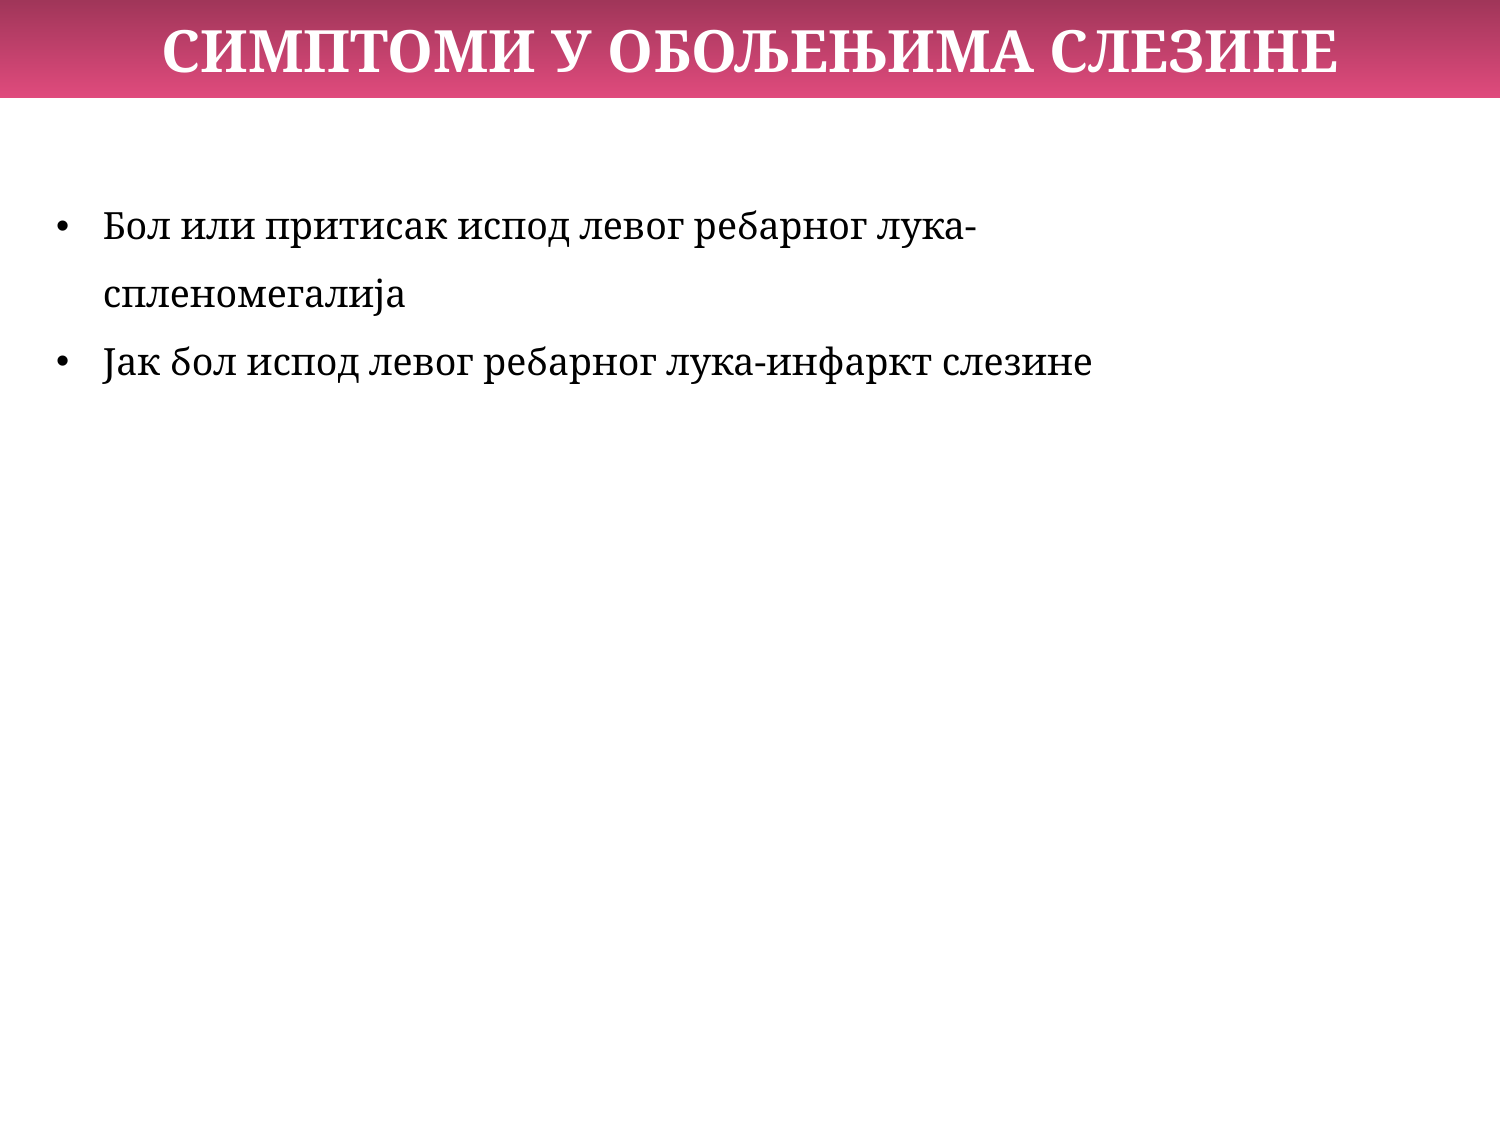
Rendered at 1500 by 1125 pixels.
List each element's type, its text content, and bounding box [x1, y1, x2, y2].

text_box Бол или притисак испод левог ребарног лука-спленомегалија Јак бол испод левог ребарног лука-инфаркт слезине [41, 172, 1125, 390]
text_box СИМПТОМИ У ОБОЉЕЊИМА СЛЕЗИНЕ [0, 0, 1500, 98]
